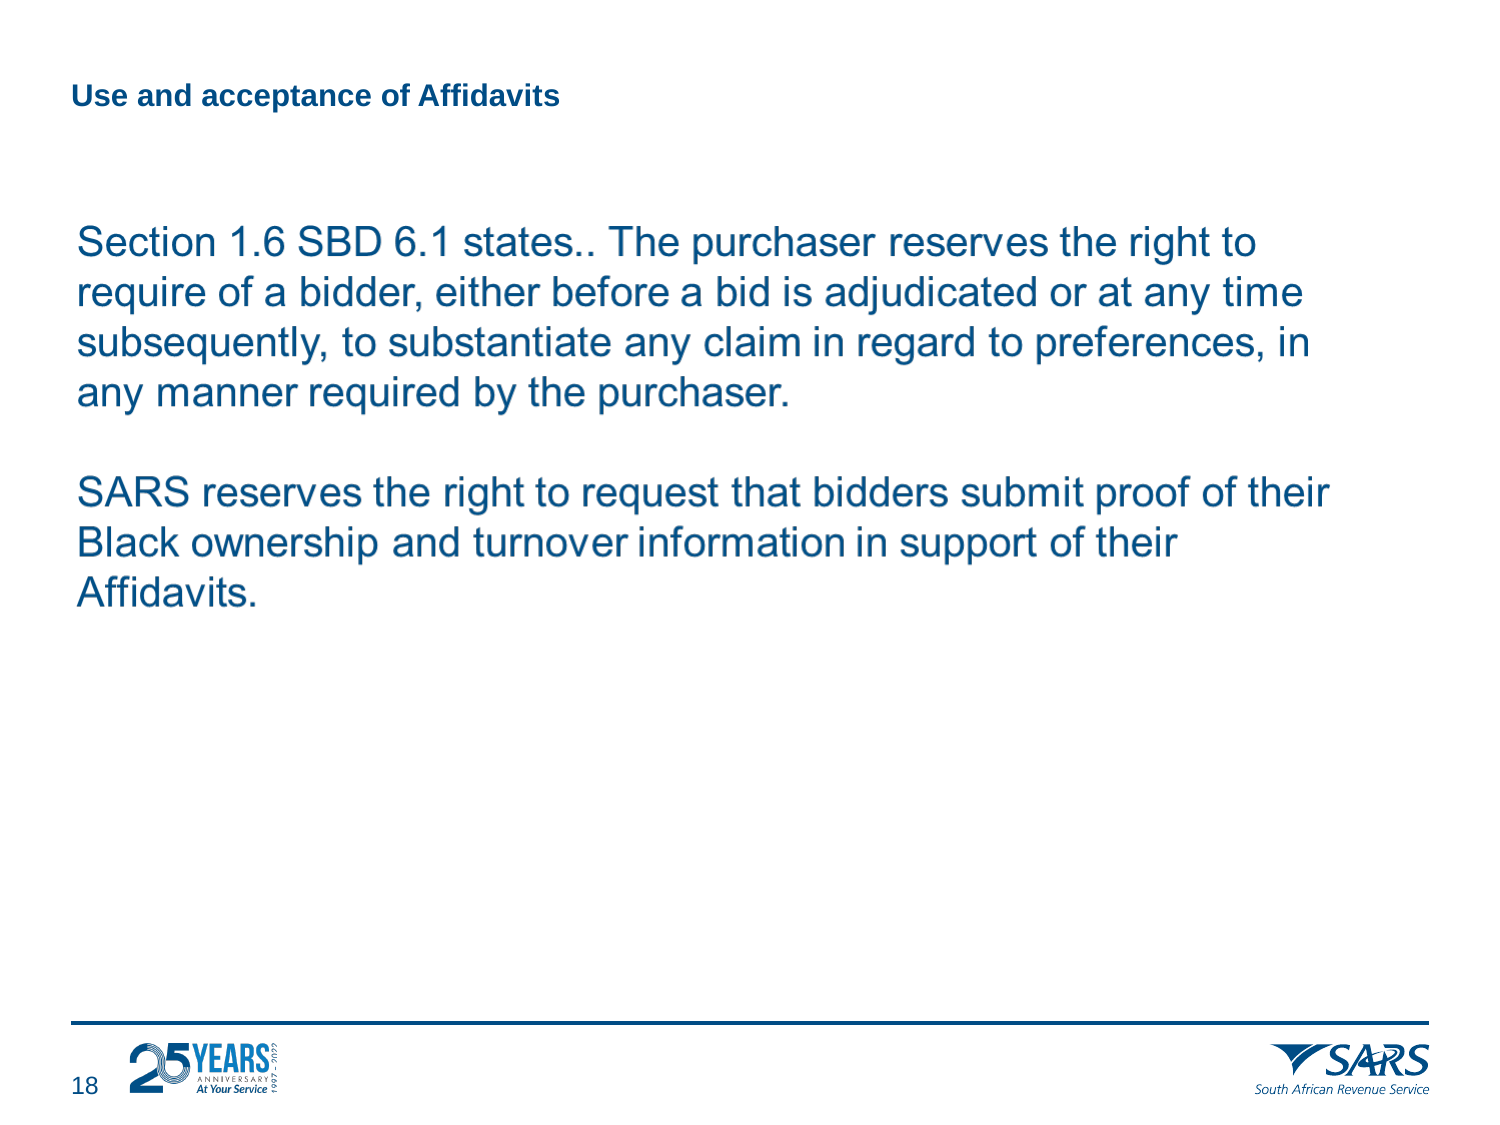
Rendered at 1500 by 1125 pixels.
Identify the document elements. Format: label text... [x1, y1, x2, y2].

title Use and acceptance of Affidavits [56, 72, 1350, 160]
picture [51, 203, 1365, 996]
slide_number 17 [56, 1054, 394, 1115]
